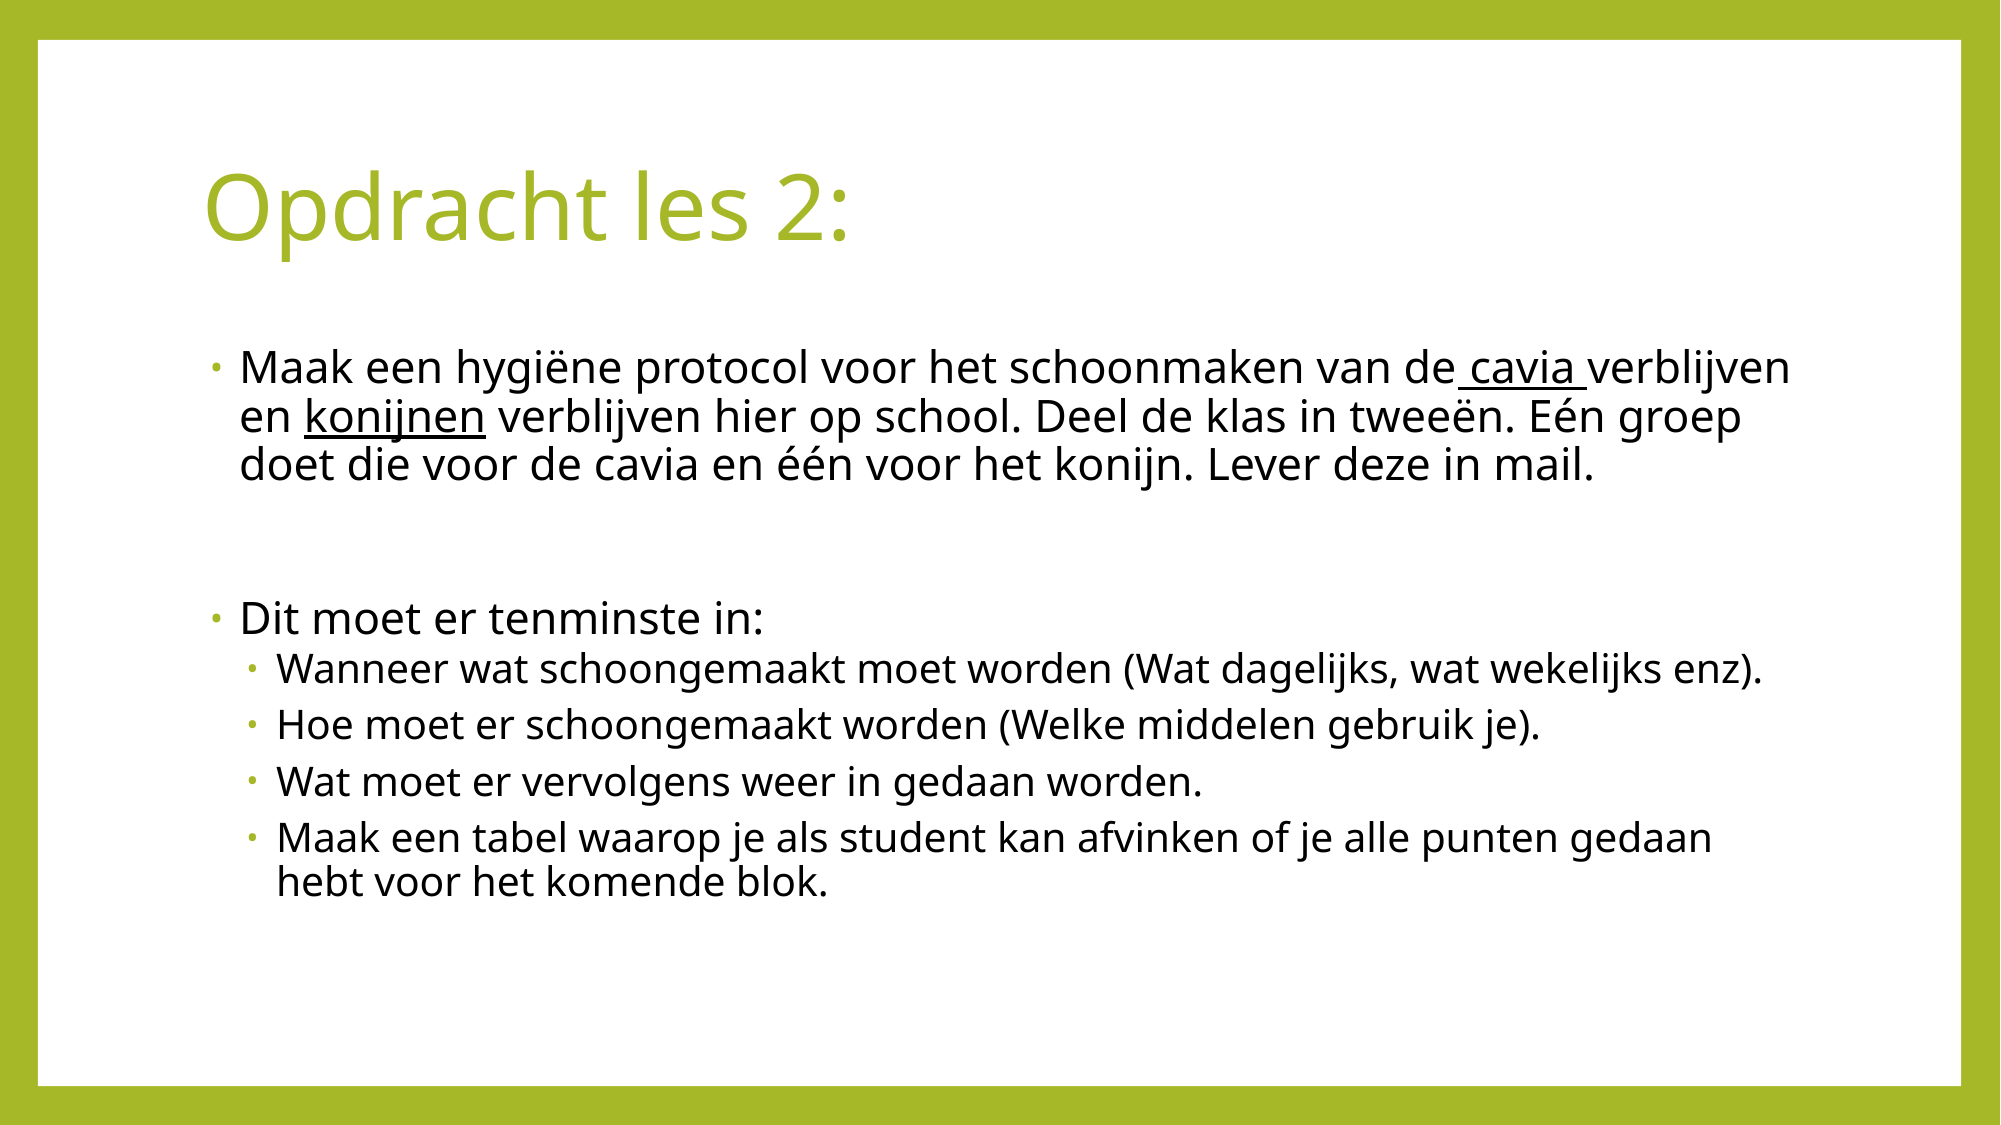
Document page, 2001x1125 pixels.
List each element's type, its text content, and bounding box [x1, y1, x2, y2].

list Maak een hygiëne protocol voor het schoonmaken van de cavia verblijven en konijnen verblijven hier op school. Deel de klas in tweeën. Eén groep doet die voor de cavia en één voor het konijn. Lever deze in mail. Dit moet er tenminste in: Wanneer wat schoongemaakt moet worden (Wat dagelijks, wat wekelijks enz). Hoe moet er schoongemaakt worden (Welke middelen gebruik je). Wat moet er vervolgens weer in gedaan worden. Maak een tabel waarop je als student kan afvinken of je alle punten gedaan hebt voor het komende blok. [187, 337, 1808, 1000]
title Opdracht les 2: [187, 99, 1808, 323]
